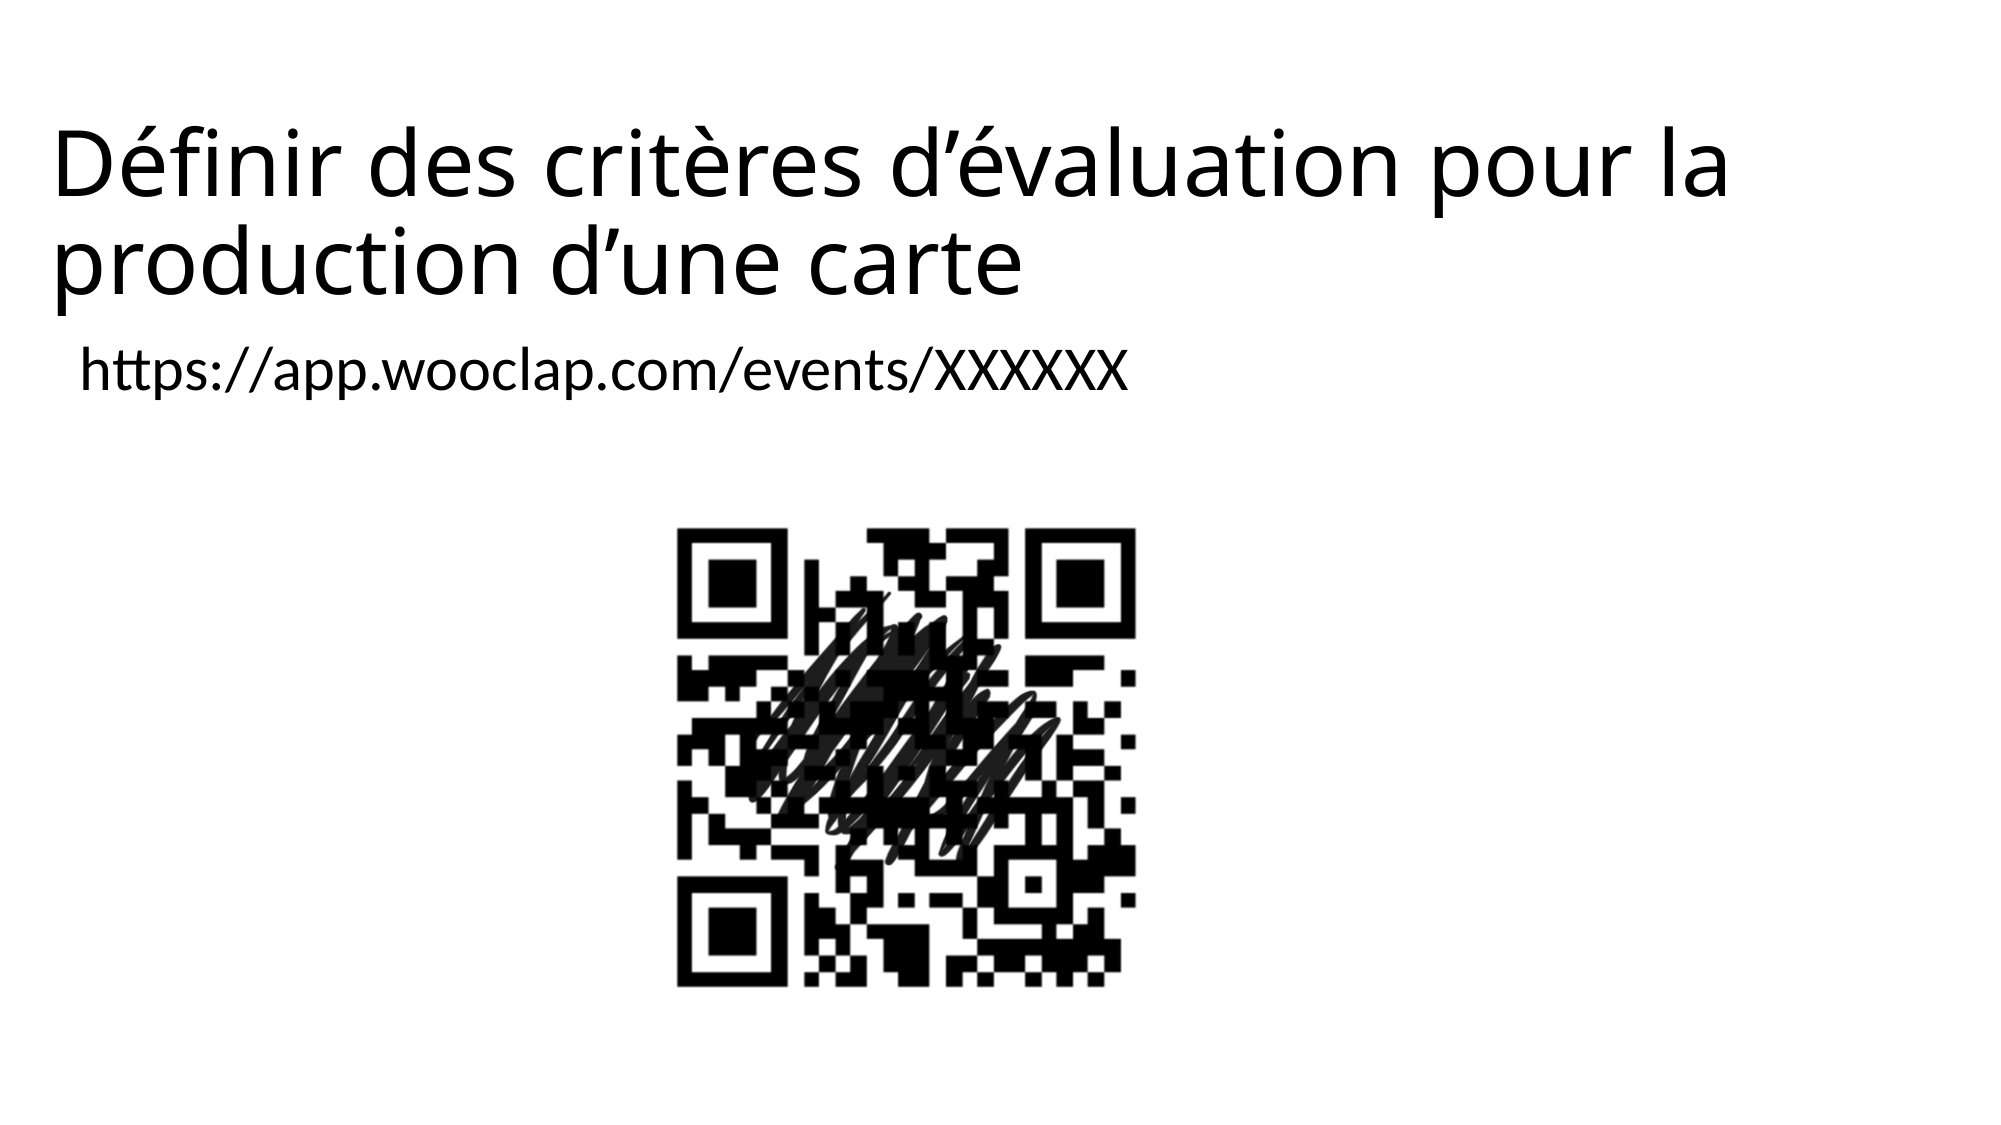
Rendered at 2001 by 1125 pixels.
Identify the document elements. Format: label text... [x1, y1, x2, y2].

picture [619, 469, 1197, 1041]
text_box https://app.wooclap.com/events/XXXXXX [64, 320, 1712, 411]
text_box Définir des critères d’évaluation pour la production d’une carte [35, 20, 2000, 412]
